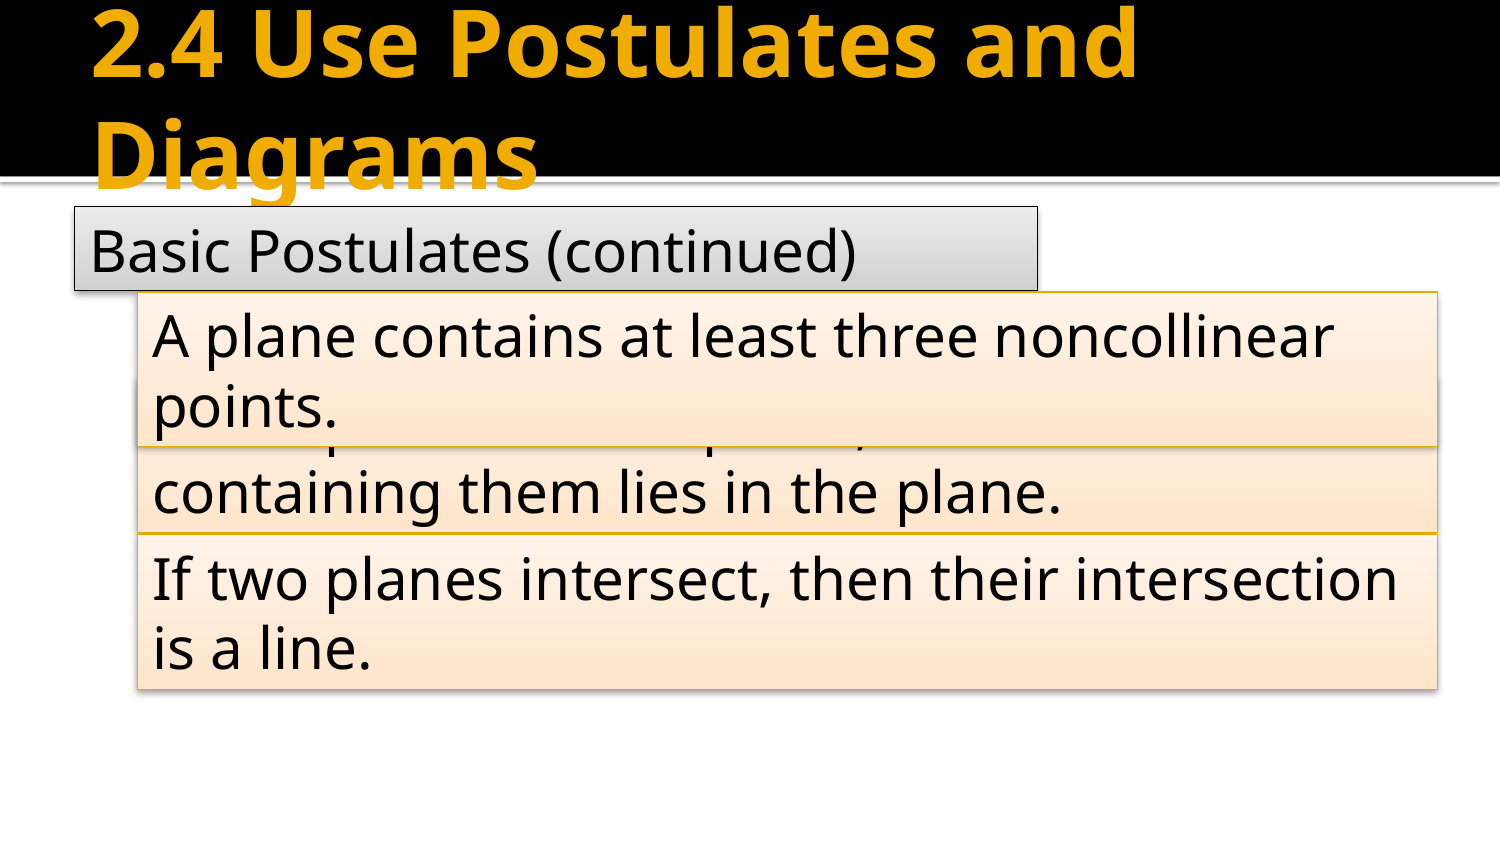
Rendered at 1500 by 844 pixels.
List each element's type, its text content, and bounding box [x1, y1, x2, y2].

text_box Basic Postulates (continued) [74, 206, 1038, 291]
text_box If two points lie in a plane, then the line containing them lies in the plane. [137, 453, 1438, 533]
text_box If two planes intersect, then their intersection is a line. [137, 534, 1438, 690]
title 2.4 Use Postulates and Diagrams [75, 19, 1425, 174]
text_box A plane contains at least three noncollinear points. [137, 291, 1438, 447]
